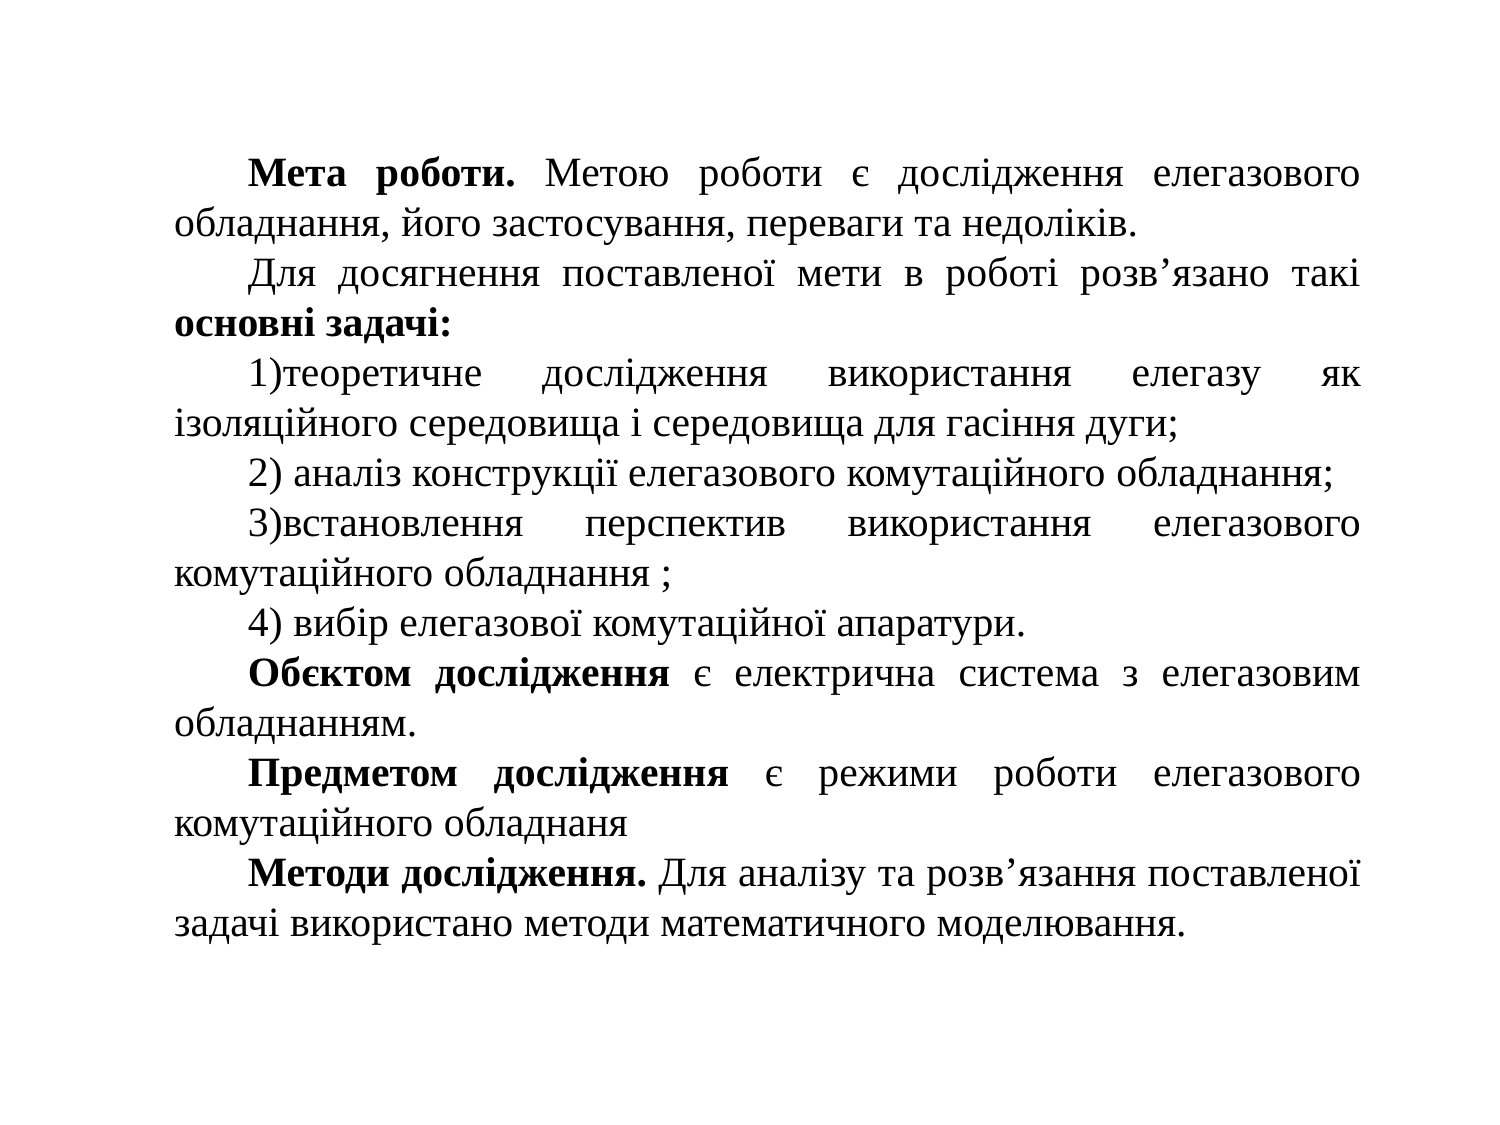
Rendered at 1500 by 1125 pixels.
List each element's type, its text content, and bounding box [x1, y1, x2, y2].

text_box Мета роботи. Метою роботи є дослідження елегазового обладнання, його застосування, переваги та недоліків. Для досягнення поставленої мети в роботі розв’язано такі основні задачі: 1)теоретичне дослідження використання елегазу як ізоляційного середовища і середовища для гасіння дуги; 2) аналіз конструкції елегазового комутаційного обладнання; 3)встановлення перспектив використання елегазового комутаційного обладнання ; 4) вибір елегазової комутаційної апаратури. Обєктом дослідження є електрична система з елегазовим обладнанням. Предметом дослідження є режими роботи елегазового комутаційного обладнаня Методи дослідження. Для аналізу та розв’язання поставленої задачі використано методи математичного моделювання. [159, 137, 1376, 953]
